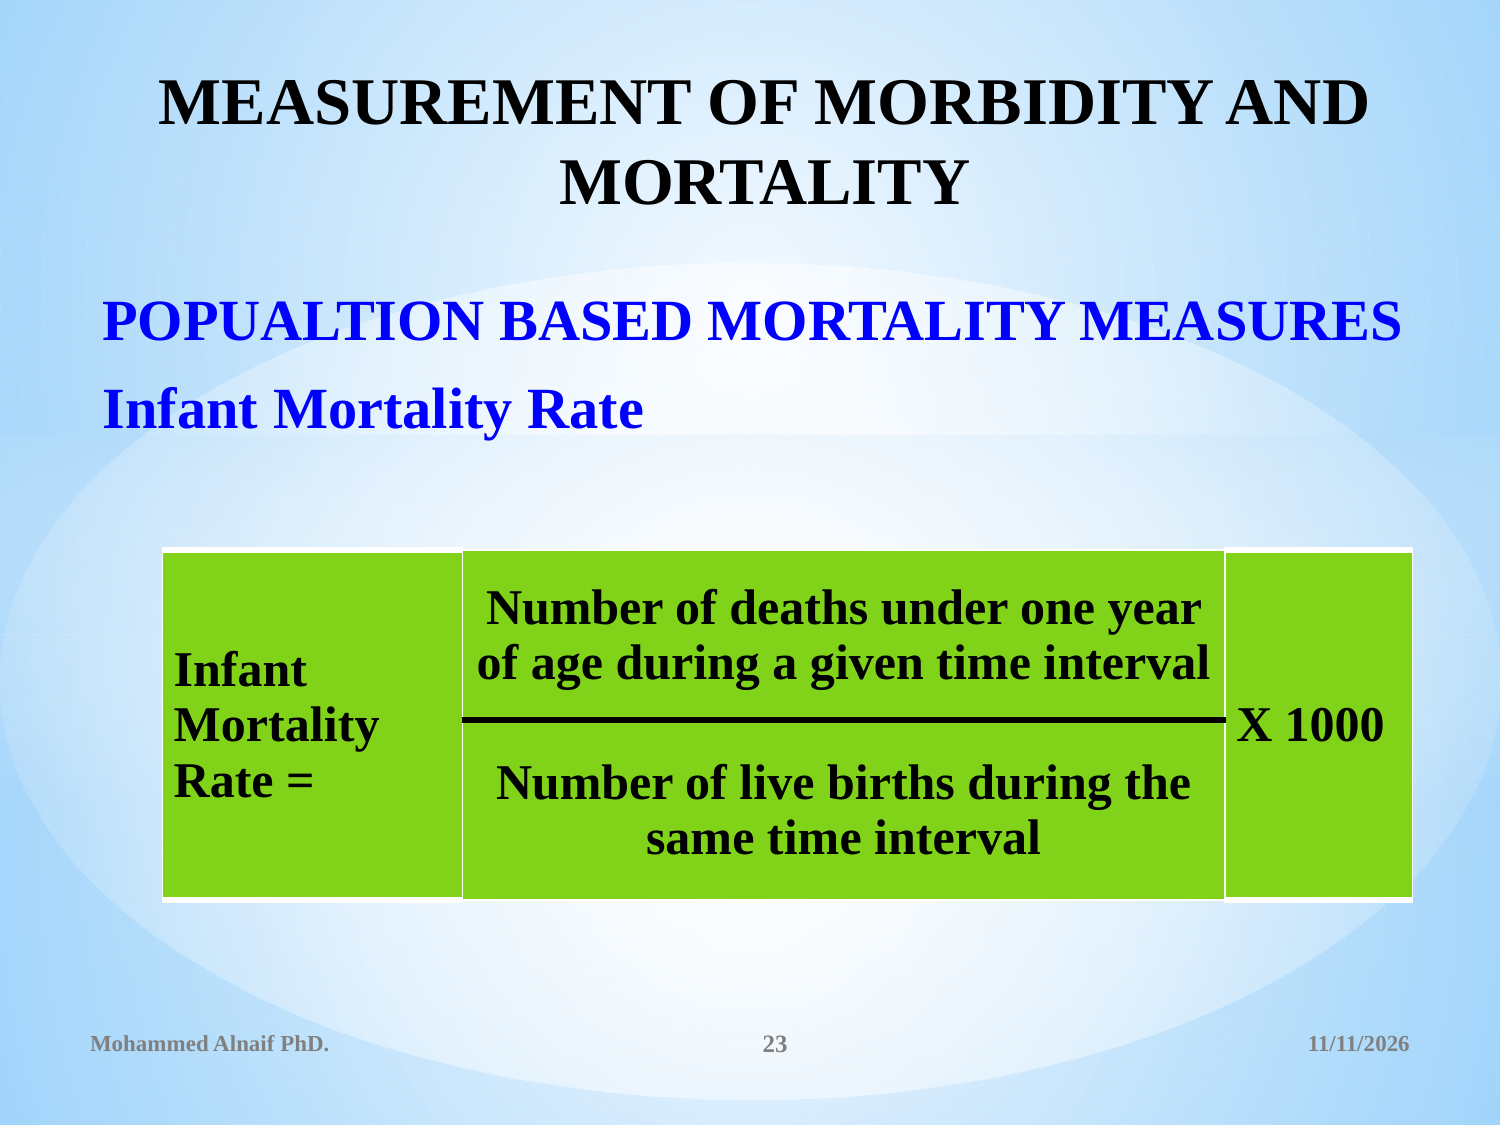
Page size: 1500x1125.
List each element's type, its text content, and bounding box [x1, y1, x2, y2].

table_cell Number of live births during the same time interval [463, 723, 1224, 899]
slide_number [1012, 1012, 1425, 1073]
subtitle POPUALTION BASED MORTALITY MEASURES Infant Mortality Rate [87, 275, 1450, 1025]
table_header X 1000 [1226, 553, 1412, 897]
slide_number 23 [624, 1012, 925, 1073]
table_header Number of deaths under one year of age during a given time interval [463, 551, 1224, 717]
title MEASUREMENT OF MORBIDITY AND MORTALITY [75, 50, 1425, 250]
table_header Infant Mortality Rate = [163, 553, 462, 897]
footer Mohammed Alnaif PhD. [75, 1012, 624, 1073]
